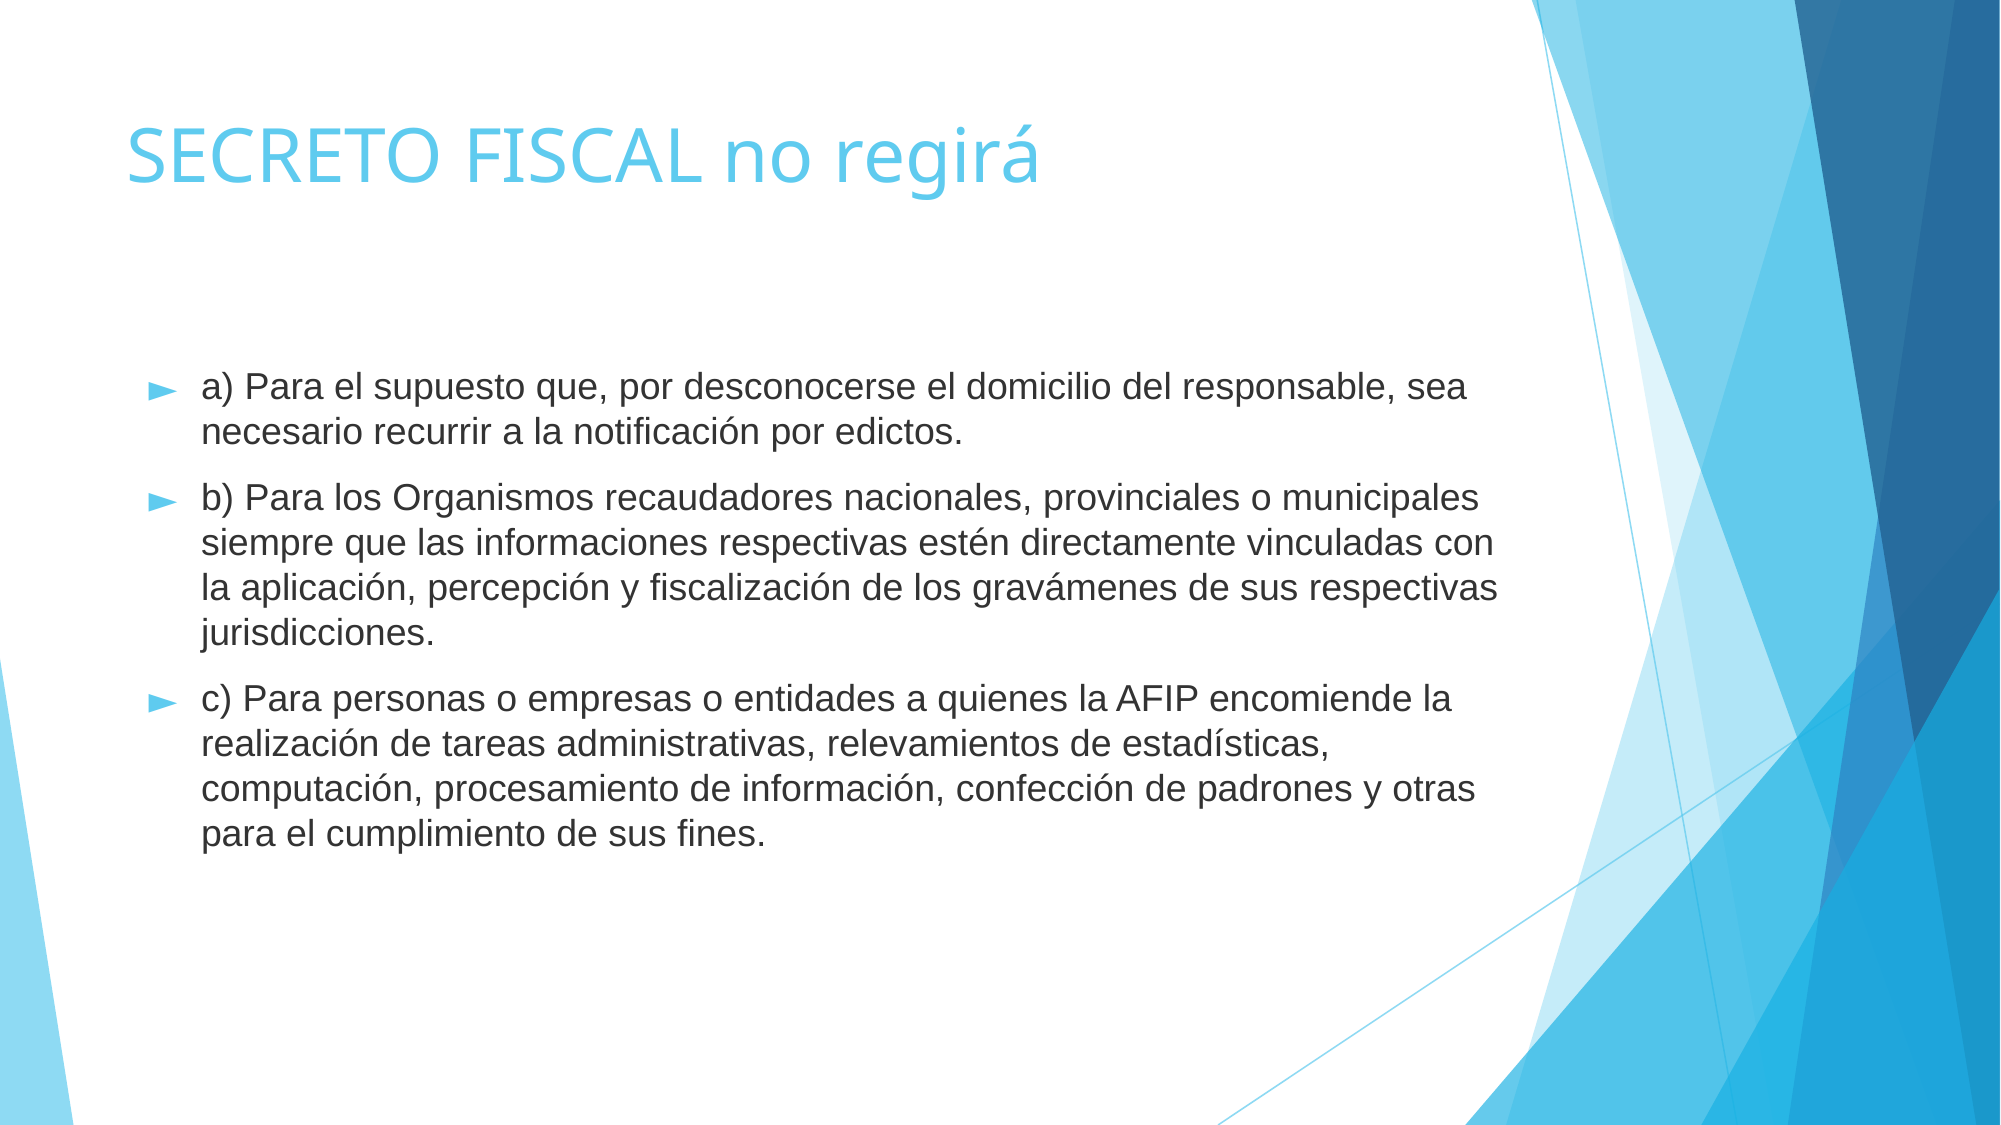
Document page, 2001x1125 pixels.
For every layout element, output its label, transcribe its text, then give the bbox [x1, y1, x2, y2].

title SECRETO FISCAL no regirá [111, 99, 1522, 317]
list a) Para el supuesto que, por desconocerse el domicilio del responsable, sea necesario recurrir a la notificación por edictos. b) Para los Organismos recaudadores nacionales, provinciales o municipales siempre que las informaciones respectivas estén directamente vinculadas con la aplicación, percepción y fiscalización de los gravámenes de sus respectivas jurisdicciones. c) Para personas o empresas o entidades a quienes la AFIP encomiende la realización de tareas administrativas, relevamientos de estadísticas, computación, procesamiento de información, confección de padrones y otras para el cumplimiento de sus fines. [111, 354, 1522, 992]
